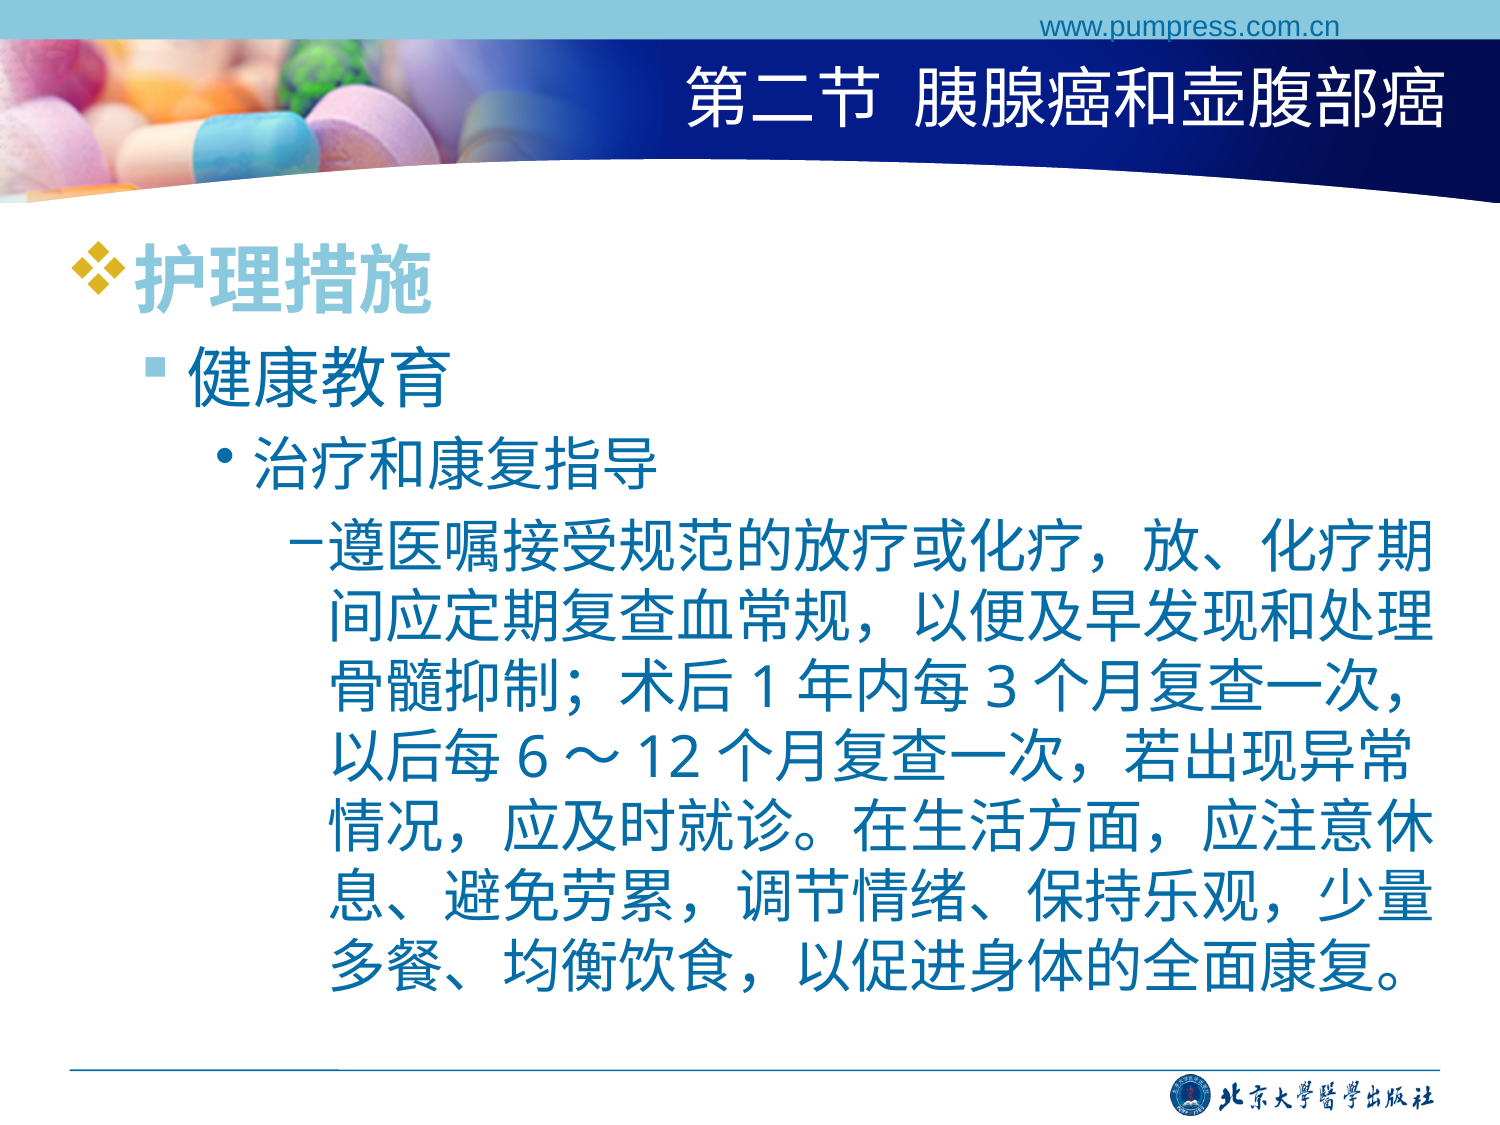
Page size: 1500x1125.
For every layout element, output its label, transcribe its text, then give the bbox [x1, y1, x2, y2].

list 护理措施 健康教育 治疗和康复指导 遵医嘱接受规范的放疗或化疗，放、化疗期间应定期复查血常规，以便及早发现和处理骨髓抑制；术后1年内每3个月复查一次，以后每6～12个月复查一次，若出现异常情况，应及时就诊。在生活方面，应注意休息、避免劳累，调节情绪、保持乐观，少量多餐、均衡饮食，以促进身体的全面康复。 [49, 224, 1463, 1026]
title 第二节 胰腺癌和壶腹部癌 [137, 49, 1463, 143]
picture [1170, 1074, 1436, 1118]
picture [0, 40, 1500, 203]
slide_number www.pumpress.com.cn [1025, 0, 1463, 38]
